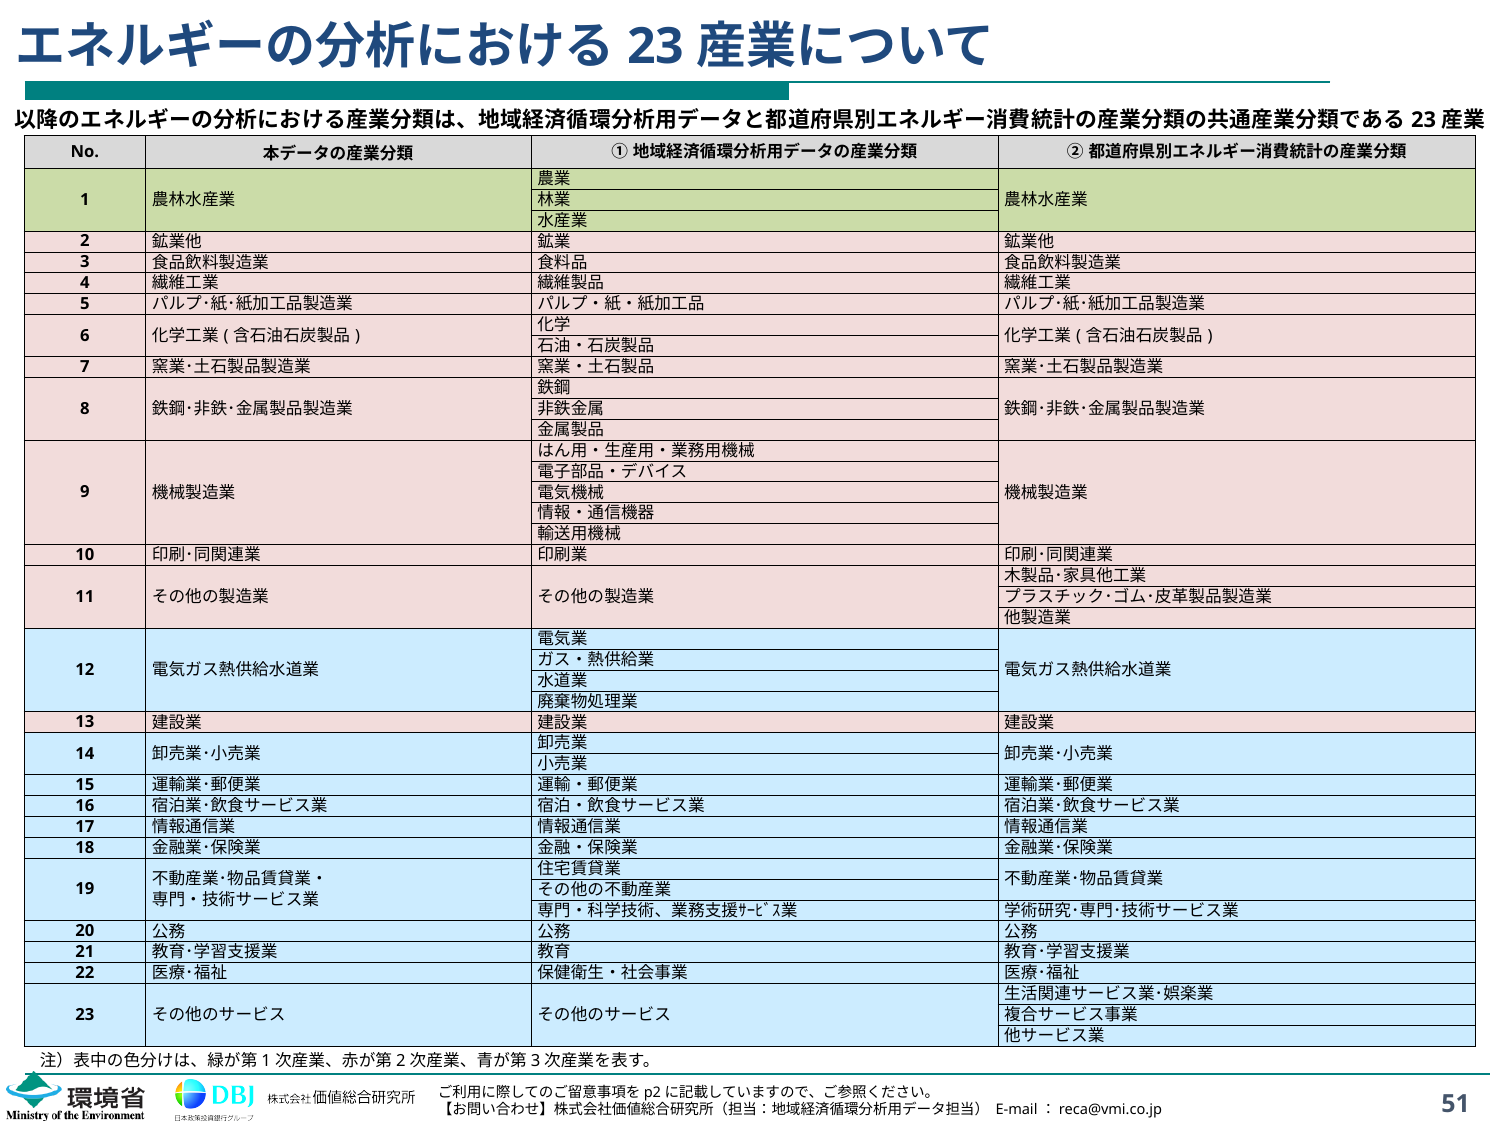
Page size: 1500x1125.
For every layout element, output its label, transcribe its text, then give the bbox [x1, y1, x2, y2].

table_cell 繊維製品 [532, 273, 998, 293]
table_cell 建設業 [146, 712, 531, 732]
text_box 注）表中の色分けは、緑が第1次産業、赤が第2次産業、青が第3次産業を表す。 [33, 1047, 939, 1076]
table_cell 22 [25, 963, 145, 983]
table_cell 機械製造業 [999, 441, 1475, 544]
table_cell 学術研究･専門･技術サービス業 [999, 901, 1475, 920]
table_cell 繊維工業 [999, 273, 1475, 293]
table_cell 金融業･保険業 [999, 838, 1475, 858]
table_cell 公務 [146, 921, 531, 941]
table_cell 12 [25, 629, 145, 711]
table_cell 鉄鋼･非鉄･金属製品製造業 [146, 378, 531, 440]
table_cell 宿泊業･飲食サービス業 [999, 796, 1475, 816]
table_cell 輸送用機械 [532, 524, 998, 544]
table_cell 教育 [532, 942, 998, 962]
table_cell 林業 [532, 190, 998, 210]
table_cell 繊維工業 [146, 273, 531, 293]
table_cell 農業 [532, 169, 998, 189]
table_cell 卸売業･小売業 [999, 733, 1475, 774]
table_cell 印刷･同関連業 [999, 545, 1475, 565]
table_cell 食品飲料製造業 [999, 253, 1475, 272]
table_cell 食品飲料製造業 [146, 253, 531, 272]
table_cell 鉱業 [532, 232, 998, 252]
table_cell 住宅賃貸業 [532, 859, 998, 879]
table_cell 電気ガス熱供給水道業 [146, 629, 531, 711]
table_cell 金融・保険業 [532, 838, 998, 858]
table_cell 窯業・土石製品 [532, 357, 998, 377]
table_cell 電気機械 [532, 482, 998, 502]
table_cell 鉄鋼･非鉄･金属製品製造業 [999, 378, 1475, 440]
table_cell 保健衛生・社会事業 [532, 963, 998, 983]
title エネルギーの分析における23産業について [0, 0, 1304, 82]
table_cell 電子部品・デバイス [532, 462, 998, 481]
table_cell 8 [25, 378, 145, 440]
slide_number 51 [1411, 1079, 1500, 1122]
table_cell 3 [25, 253, 145, 272]
table_cell 運輸業･郵便業 [146, 775, 531, 795]
table_cell 卸売業 [532, 733, 998, 753]
table_cell プラスチック･ゴム･皮革製品製造業 [999, 587, 1475, 607]
table_cell 公務 [532, 921, 998, 941]
table_cell 情報・通信機器 [532, 503, 998, 523]
table_cell 専門・科学技術、業務支援ｻｰﾋﾞｽ業 [532, 901, 998, 920]
table_cell 水産業 [532, 211, 998, 231]
table_cell 農林水産業 [146, 169, 531, 231]
table_cell ガス・熱供給業 [532, 650, 998, 670]
table_cell 金属製品 [532, 420, 998, 440]
table_header ①地域経済循環分析用データの産業分類 [532, 136, 998, 168]
table_cell 宿泊業･飲食サービス業 [146, 796, 531, 816]
table_cell 1 [25, 169, 145, 231]
table_cell 電気ガス熱供給水道業 [999, 629, 1475, 711]
table_cell 21 [25, 942, 145, 962]
table_cell 機械製造業 [146, 441, 531, 544]
table_cell 鉄鋼 [532, 378, 998, 398]
table_cell 化学工業(含石油石炭製品) [146, 315, 531, 356]
table_cell 非鉄金属 [532, 399, 998, 419]
table_cell 公務 [999, 921, 1475, 941]
table_cell 宿泊・飲食サービス業 [532, 796, 998, 816]
table_cell 他サービス業 [999, 1026, 1475, 1046]
table_cell 建設業 [999, 712, 1475, 732]
table_cell 教育･学習支援業 [999, 942, 1475, 962]
table_cell その他の製造業 [532, 566, 998, 628]
text_box 以降のエネルギーの分析における産業分類は、地域経済循環分析用データと都道府県別エネルギー消費統計の産業分類の共通産業分類である23産業とした。 [0, 98, 1500, 166]
table_cell 19 [25, 859, 145, 920]
table_cell 鉱業他 [999, 232, 1475, 252]
table_cell 11 [25, 566, 145, 628]
table_cell 食料品 [532, 253, 998, 272]
table_cell その他の製造業 [146, 566, 531, 628]
table_cell 化学工業(含石油石炭製品) [999, 315, 1475, 356]
table_cell 16 [25, 796, 145, 816]
table_cell その他のサービス [146, 984, 531, 1046]
table_cell 木製品･家具他工業 [999, 566, 1475, 586]
table_cell 医療･福祉 [146, 963, 531, 983]
table_cell 6 [25, 315, 145, 356]
table_cell 化学 [532, 315, 998, 335]
table_cell 不動産業･物品賃貸業・ 専門・技術サービス業 [146, 859, 531, 920]
table_header ②都道府県別エネルギー消費統計の産業分類 [999, 136, 1475, 168]
table_cell 他製造業 [999, 608, 1475, 628]
table_cell 4 [25, 273, 145, 293]
table_cell 生活関連サービス業･娯楽業 [999, 984, 1475, 1004]
table_cell 卸売業･小売業 [146, 733, 531, 774]
table_cell 5 [25, 294, 145, 314]
picture [171, 1076, 419, 1125]
table_cell 不動産業･物品賃貸業 [999, 859, 1475, 900]
table_cell 情報通信業 [146, 817, 531, 837]
table_cell はん用・生産用・業務用機械 [532, 441, 998, 461]
table_cell 廃棄物処理業 [532, 692, 998, 711]
table_cell 7 [25, 357, 145, 377]
table_cell 金融業･保険業 [146, 838, 531, 858]
table_cell 窯業･土石製品製造業 [999, 357, 1475, 377]
table_cell 医療･福祉 [999, 963, 1475, 983]
table_cell 電気業 [532, 629, 998, 649]
table_cell 窯業･土石製品製造業 [146, 357, 531, 377]
picture [2, 1071, 148, 1125]
table_cell その他のサービス [532, 984, 998, 1046]
table_cell パルプ・紙・紙加工品 [532, 294, 998, 314]
table_cell 建設業 [532, 712, 998, 732]
table_cell 情報通信業 [532, 817, 998, 837]
table_cell 運輸業･郵便業 [999, 775, 1475, 795]
table_cell 14 [25, 733, 145, 774]
table_cell その他の不動産業 [532, 880, 998, 900]
table_cell 農林水産業 [999, 169, 1475, 231]
table_cell 印刷業 [532, 545, 998, 565]
table_header No. [25, 136, 145, 168]
table_cell 13 [25, 712, 145, 732]
table_cell 水道業 [532, 671, 998, 691]
table_cell パルプ･紙･紙加工品製造業 [146, 294, 531, 314]
table_cell 教育･学習支援業 [146, 942, 531, 962]
table_cell 9 [25, 441, 145, 544]
table_cell 印刷･同関連業 [146, 545, 531, 565]
table_cell 2 [25, 232, 145, 252]
table_cell 10 [25, 545, 145, 565]
table_cell 鉱業他 [146, 232, 531, 252]
table_cell 17 [25, 817, 145, 837]
table_cell 23 [25, 984, 145, 1046]
table_cell 運輸・郵便業 [532, 775, 998, 795]
table_cell 小売業 [532, 754, 998, 774]
table_header 本データの産業分類 [146, 136, 531, 168]
table_cell 情報通信業 [999, 817, 1475, 837]
table_cell 石油・石炭製品 [532, 336, 998, 356]
table_cell 18 [25, 838, 145, 858]
table_cell 20 [25, 921, 145, 941]
table_cell 15 [25, 775, 145, 795]
table_cell パルプ･紙･紙加工品製造業 [999, 294, 1475, 314]
table_cell 複合サービス事業 [999, 1005, 1475, 1025]
